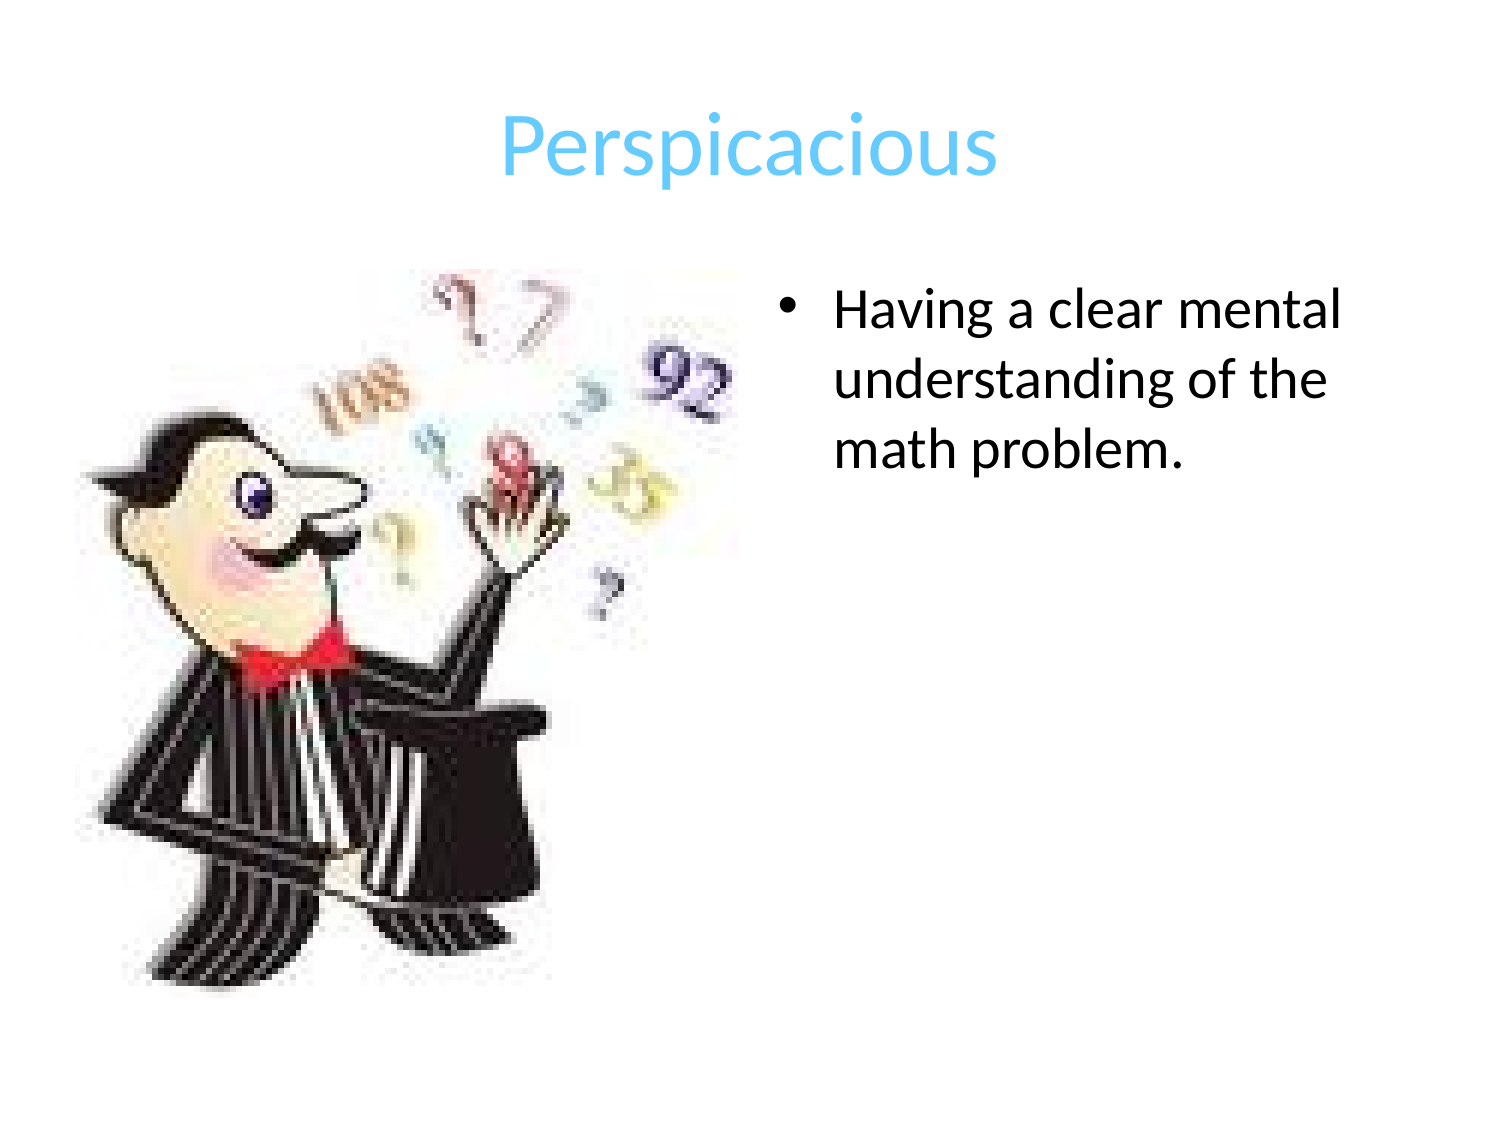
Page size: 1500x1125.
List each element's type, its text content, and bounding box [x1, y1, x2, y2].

list Having a clear mental understanding of the math problem. [762, 262, 1425, 1005]
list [74, 262, 738, 1006]
title Perspicacious [75, 45, 1425, 233]
